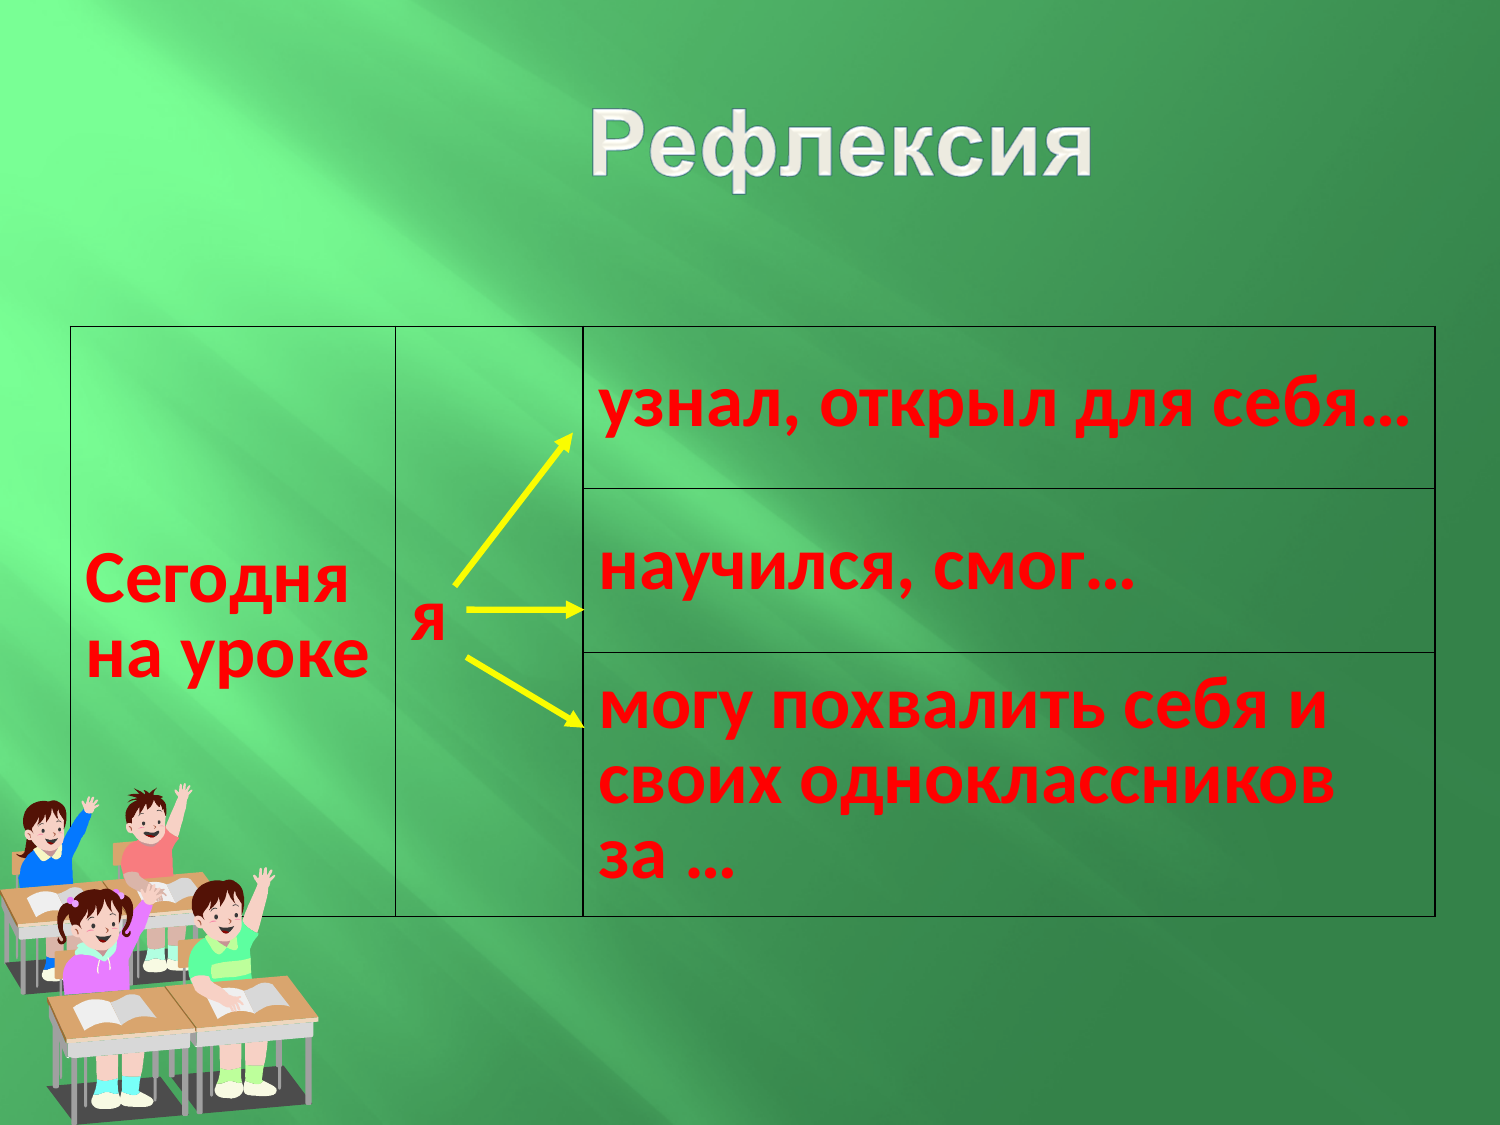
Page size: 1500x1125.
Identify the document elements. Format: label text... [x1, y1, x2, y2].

text_box [466, 603, 585, 616]
table_header я [396, 327, 582, 916]
text_box [466, 656, 585, 728]
table_header Сегодня на уроке [71, 327, 395, 916]
table_header узнал, открыл для себя… [584, 327, 1434, 488]
table_cell научился, смог… [584, 489, 1434, 652]
table_cell могу похвалить себя и своих одноклассников за … [584, 653, 1434, 916]
picture [0, 782, 319, 1125]
text_box [454, 432, 573, 587]
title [269, 46, 1416, 237]
